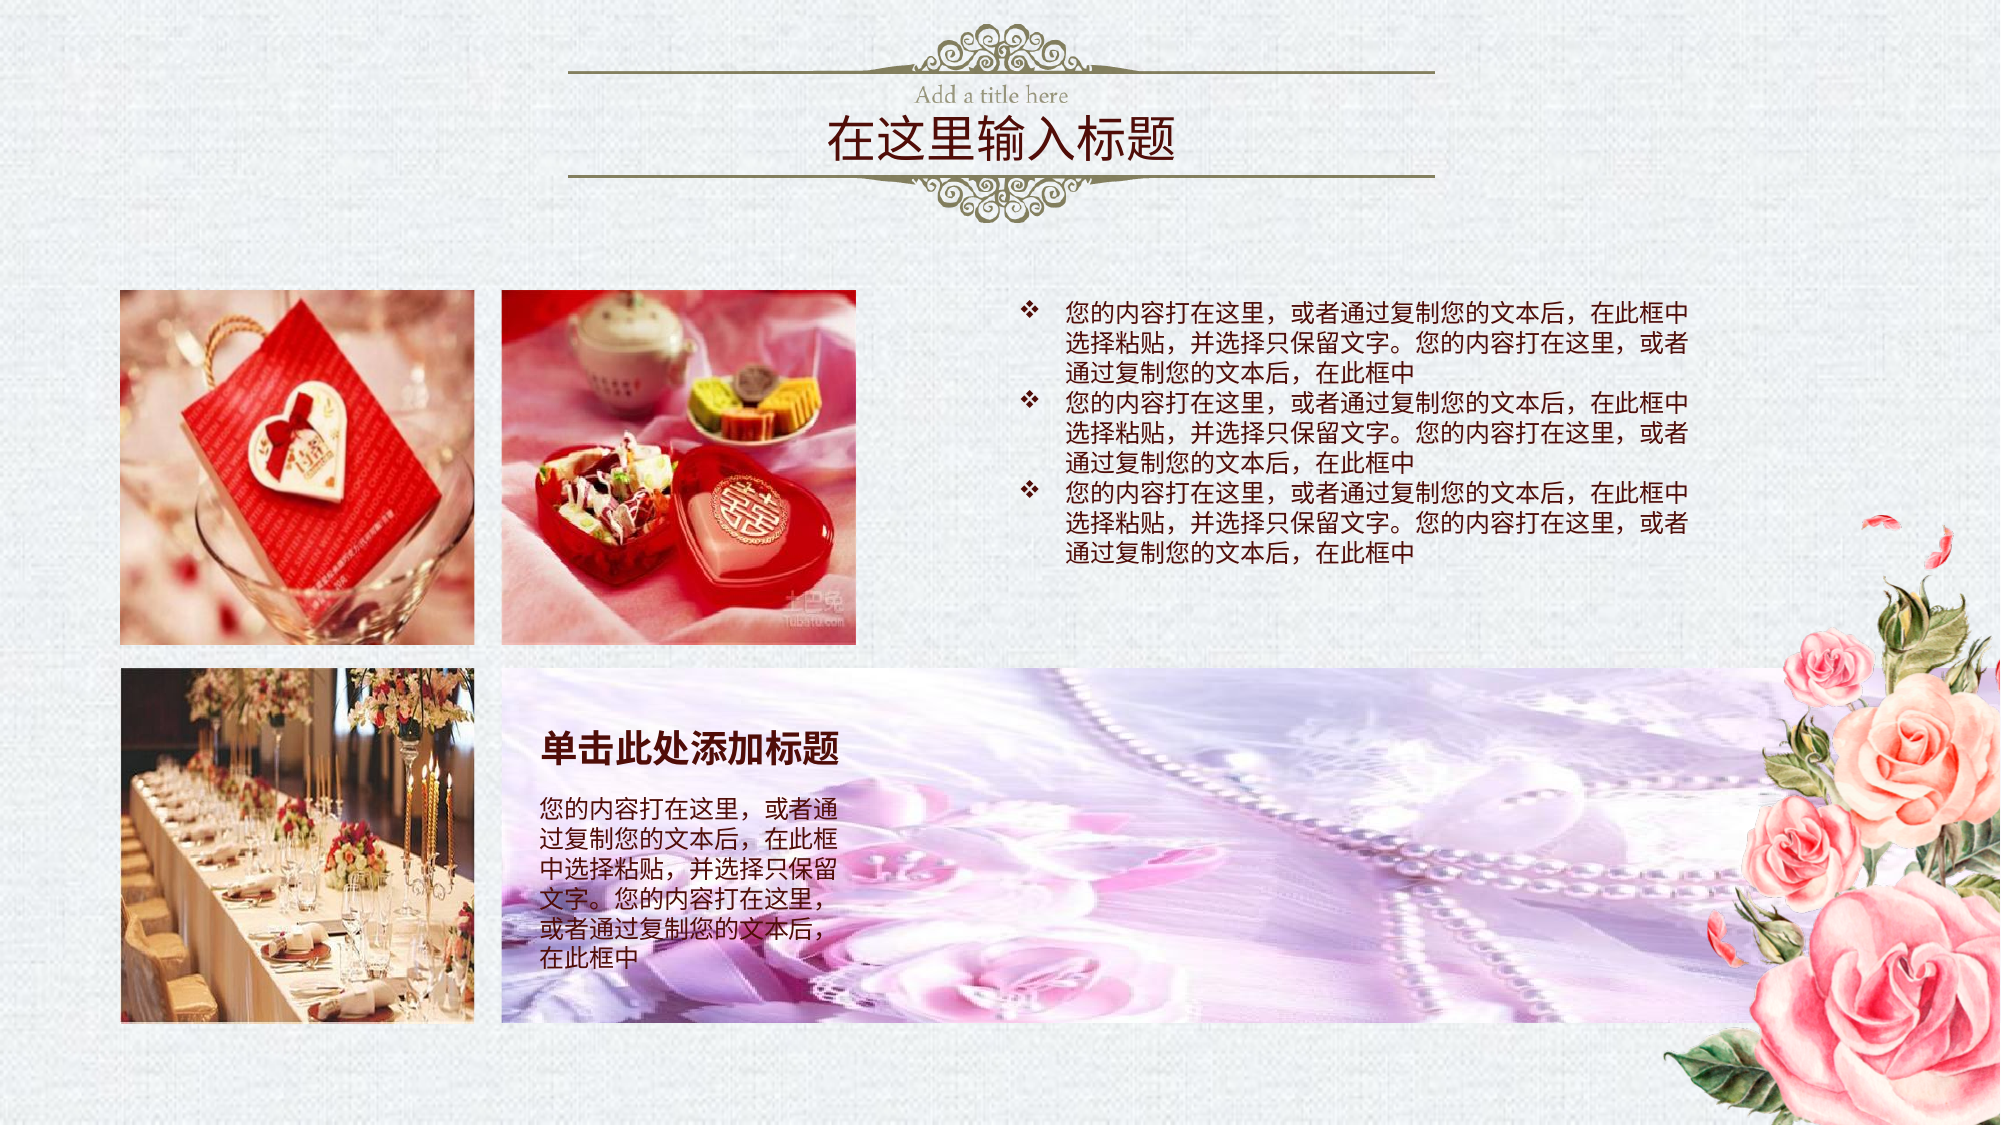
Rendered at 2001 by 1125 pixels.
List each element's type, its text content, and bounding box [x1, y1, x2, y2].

text_box [119, 667, 475, 1024]
text_box 单击此处添加标题 [525, 717, 856, 778]
text_box [501, 289, 857, 646]
picture [0, 0, 2001, 1125]
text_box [568, 24, 1435, 223]
text_box 您的内容打在这里，或者通过复制您的文本后，在此框中选择粘贴，并选择只保留文字。您的内容打在这里，或者通过复制您的文本后，在此框中 您的内容打在这里，或者通过复制您的文本后，在此框中选择粘贴，并选择只保留文字。您的内容打在这里，或者通过复制您的文本后，在此框中 您的内容打在这里，或者通过复制您的文本后，在此框中选择粘贴，并选择只保留文字。您的内容打在这里，或者通过复制您的文本后，在此框中 [1003, 290, 1724, 575]
text_box 您的内容打在这里，或者通过复制您的文本后，在此框中选择粘贴，并选择只保留文字。您的内容打在这里，或者通过复制您的文本后，在此框中 [524, 785, 856, 981]
text_box [501, 667, 1583, 1024]
text_box [119, 289, 475, 646]
